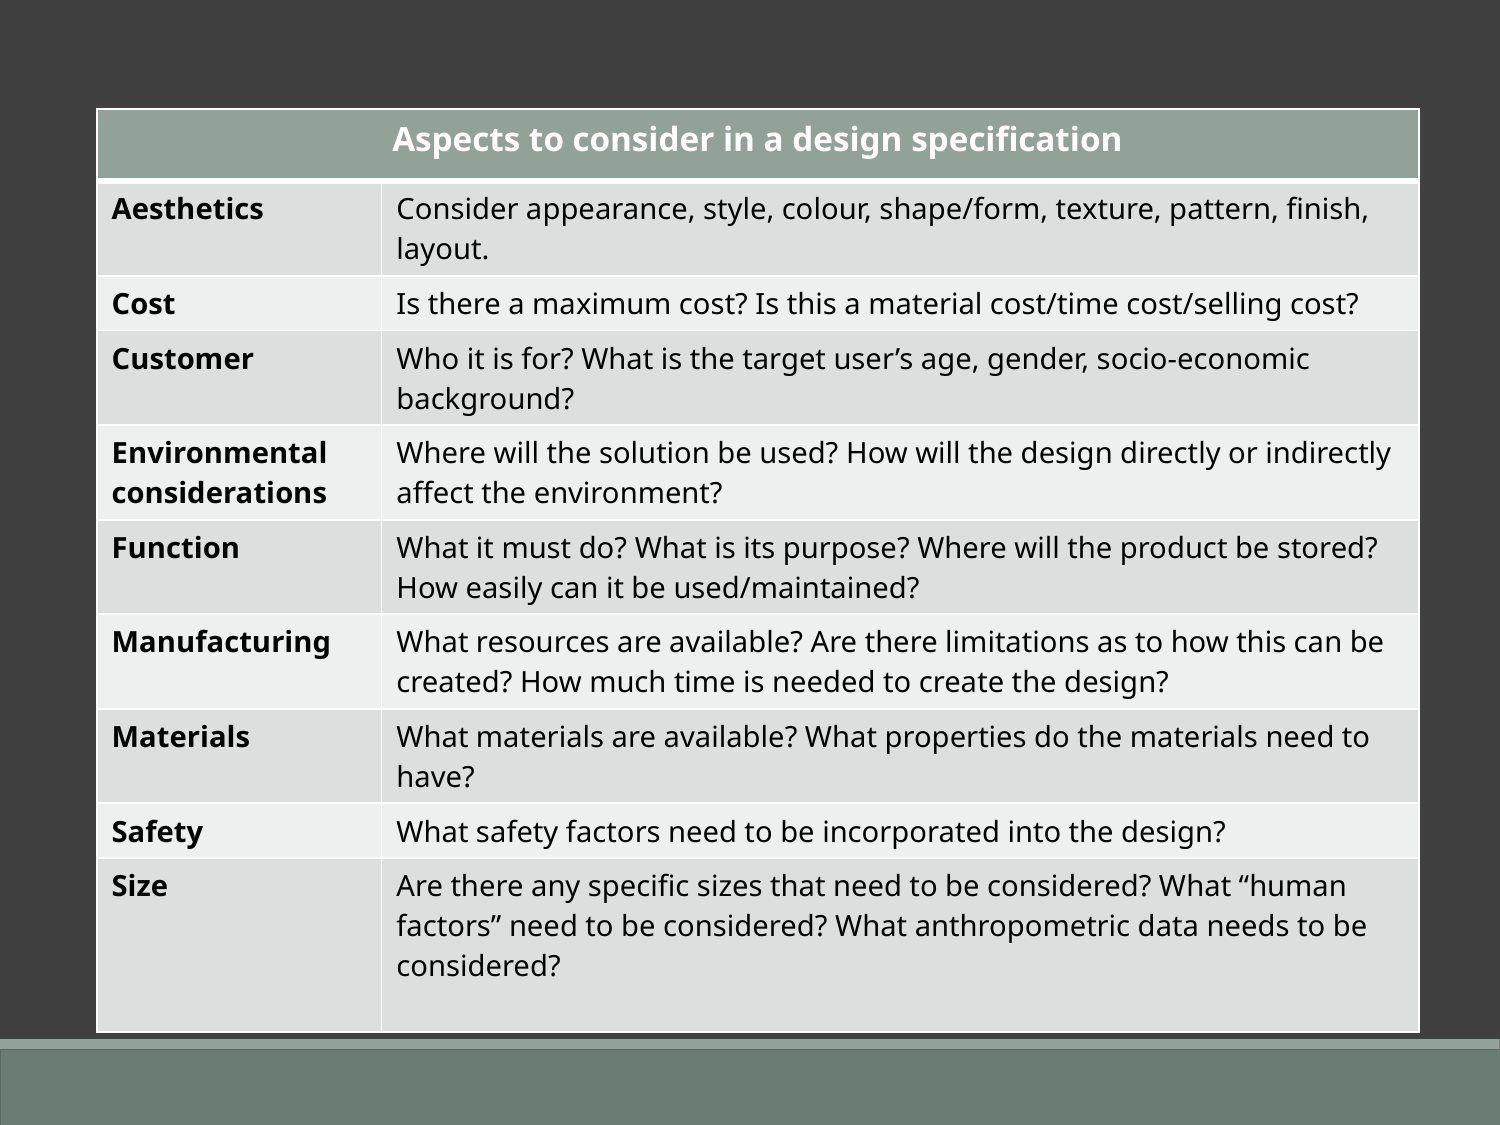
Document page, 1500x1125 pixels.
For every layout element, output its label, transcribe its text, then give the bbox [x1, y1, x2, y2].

table_cell Aesthetics [98, 184, 381, 275]
table_cell Environmental considerations [98, 426, 381, 519]
table_cell Are there any specific sizes that need to be considered? What “human factors” need to be considered? What anthropometric data needs to be considered? [382, 859, 1418, 1031]
table_cell What resources are available? Are there limitations as to how this can be created? How much time is needed to create the design? [382, 615, 1418, 708]
table_cell Where will the solution be used? How will the design directly or indirectly affect the environment? [382, 426, 1418, 519]
table_cell Cost [98, 277, 381, 330]
table_header Aspects to consider in a design specification [98, 110, 1418, 178]
table_cell What materials are available? What properties do the materials need to have? [382, 710, 1418, 802]
table_cell Consider appearance, style, colour, shape/form, texture, pattern, finish, layout. [382, 184, 1418, 275]
table_cell Function [98, 521, 381, 613]
table_cell Who it is for? What is the target user’s age, gender, socio-economic background? [382, 331, 1418, 424]
table_cell Is there a maximum cost? Is this a material cost/time cost/selling cost? [382, 277, 1418, 330]
table_cell What it must do? What is its purpose? Where will the product be stored? How easily can it be used/maintained? [382, 521, 1418, 613]
table_cell Materials [98, 710, 381, 802]
table_cell Size [98, 859, 381, 1031]
table_cell Manufacturing [98, 615, 381, 708]
table_cell Customer [98, 331, 381, 424]
table_cell Safety [98, 804, 381, 857]
table_cell What safety factors need to be incorporated into the design? [382, 804, 1418, 857]
